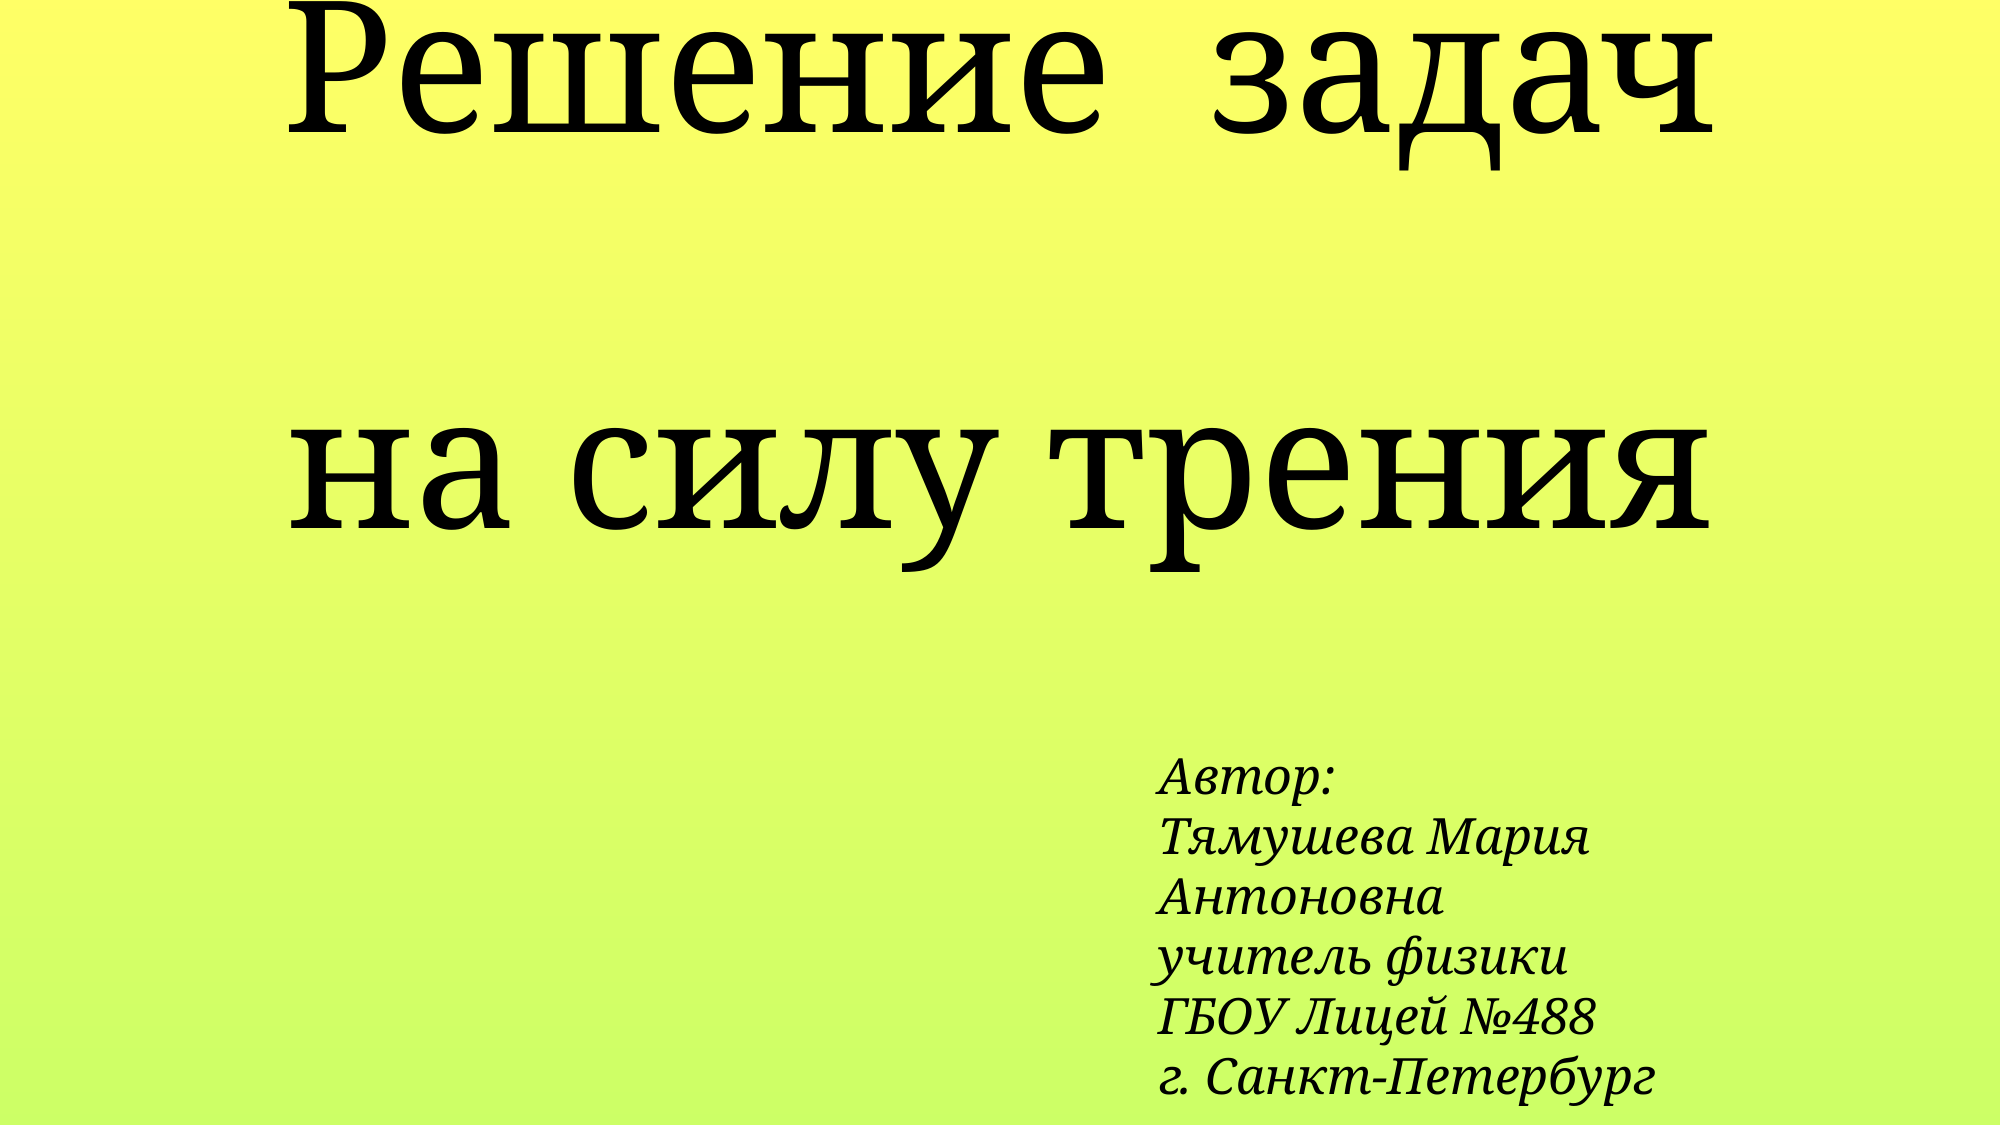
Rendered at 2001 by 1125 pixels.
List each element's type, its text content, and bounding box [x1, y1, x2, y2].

title Решение задач на силу трения [249, 184, 1750, 576]
text_box Автор: Тямушева Мария Антоновна учитель физики ГБОУ Лицей №488 г. Санкт-Петербург [1143, 737, 1898, 1113]
